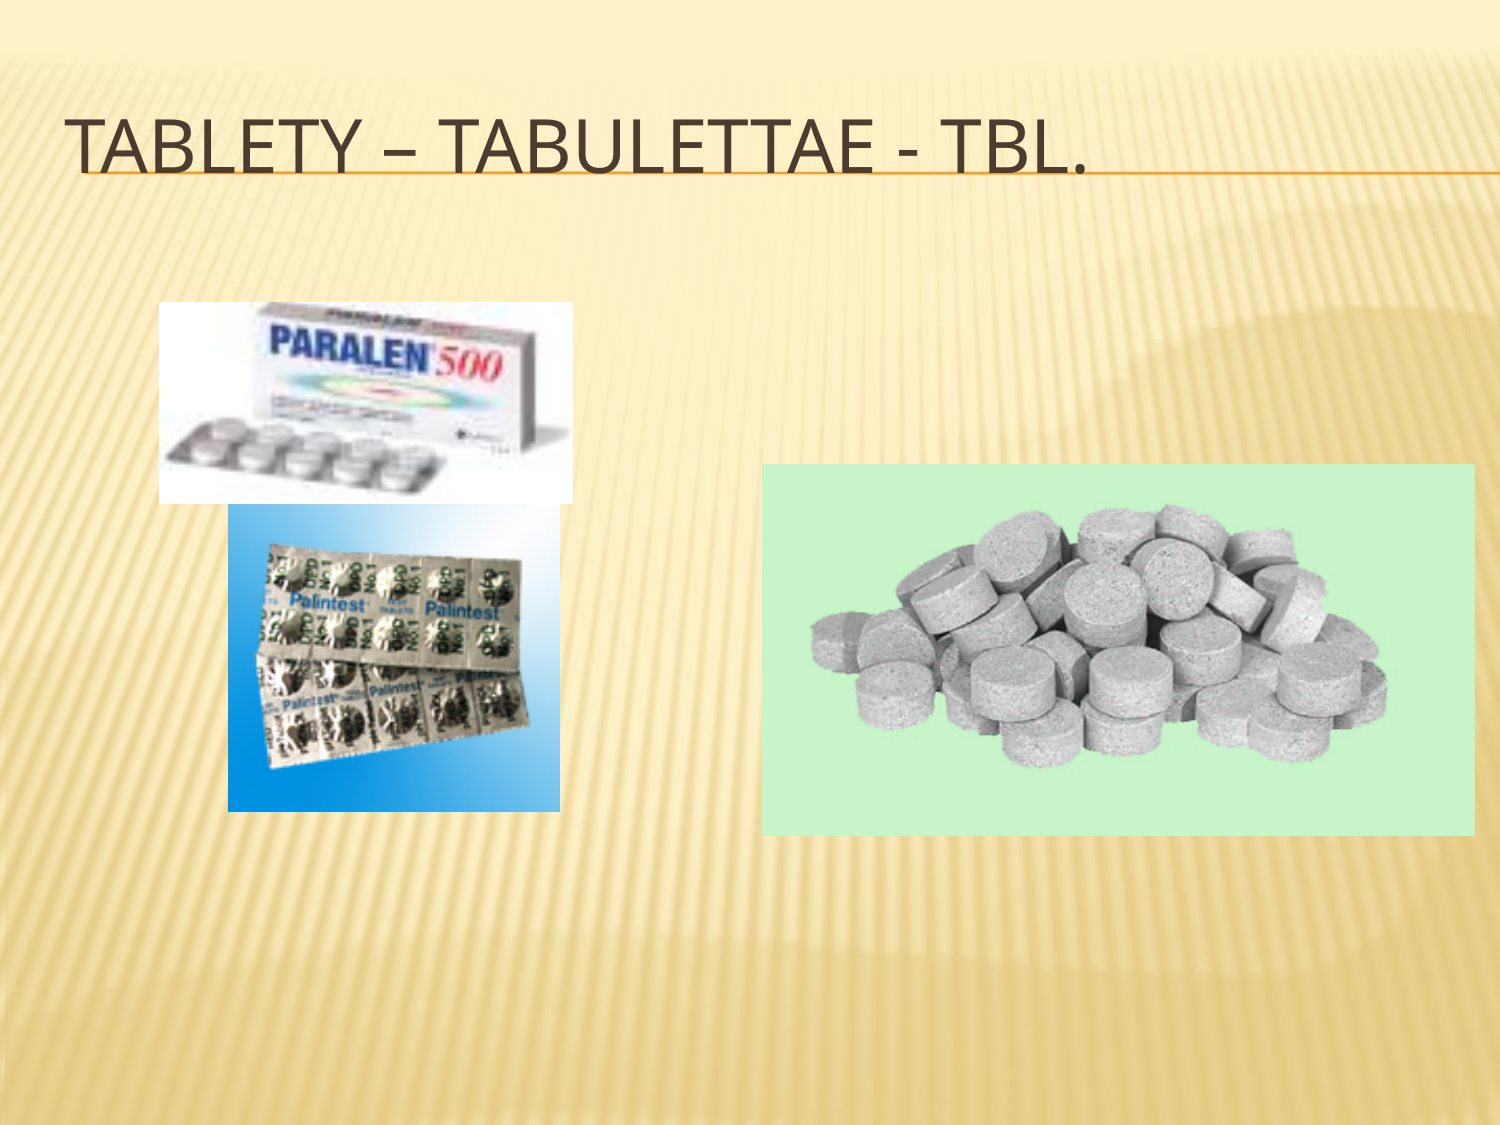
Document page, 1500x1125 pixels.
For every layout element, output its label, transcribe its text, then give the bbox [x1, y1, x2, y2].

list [227, 520, 560, 812]
title Tablety – tabulettae - tbl. [49, 75, 1475, 213]
picture [0, 0, 1500, 1125]
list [762, 463, 1476, 836]
